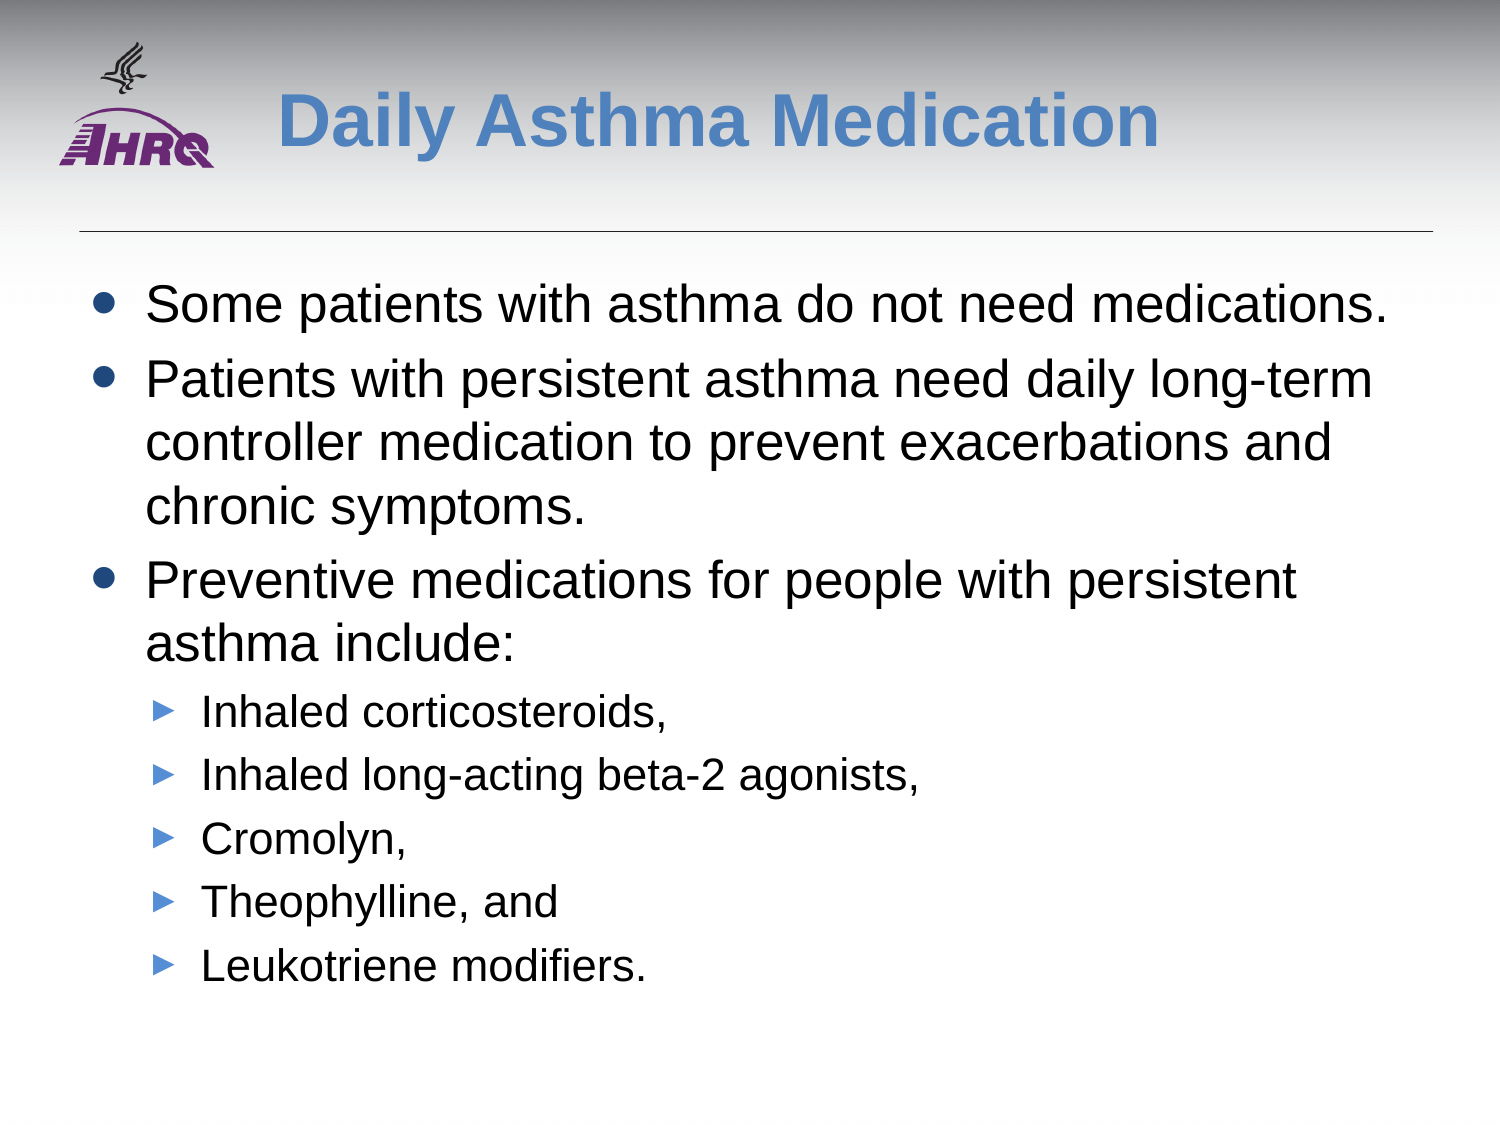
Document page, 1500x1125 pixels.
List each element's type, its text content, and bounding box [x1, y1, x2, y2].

list Some patients with asthma do not need medications. Patients with persistent asthma need daily long-term controller medication to prevent exacerbations and chronic symptoms. Preventive medications for people with persistent asthma include: Inhaled corticosteroids, Inhaled long-acting beta-2 agonists, Cromolyn, Theophylline, and Leukotriene modifiers. [75, 262, 1425, 1005]
picture [0, 0, 1500, 1125]
title Daily Asthma Medication [262, 45, 1425, 188]
